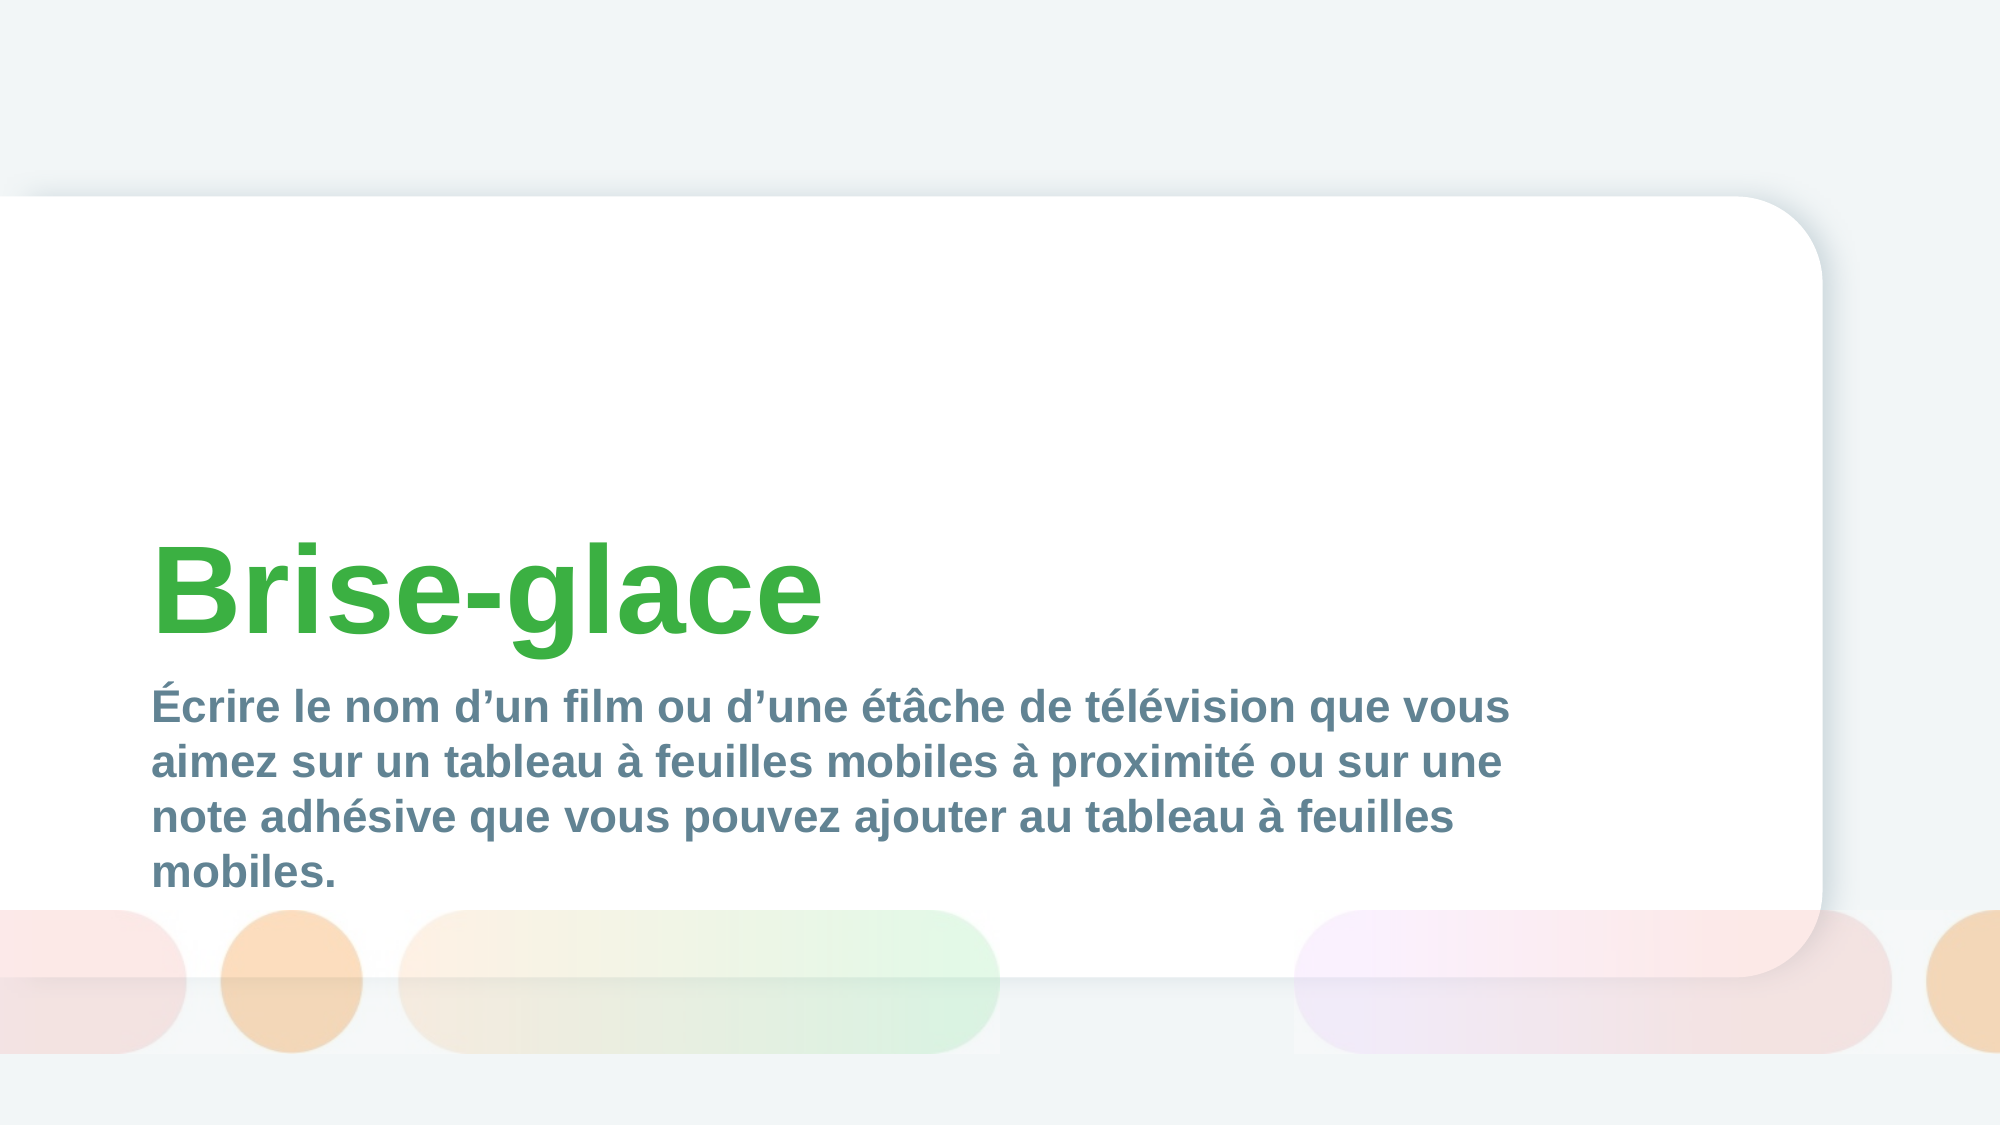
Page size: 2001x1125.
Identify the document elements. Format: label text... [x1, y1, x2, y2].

title Brise-glace [136, 313, 1729, 666]
list Écrire le nom d’un film ou d’une étâche de télévision que vous aimez sur un tableau à feuilles mobiles à proximité ou sur une note adhésive que vous pouvez ajouter au tableau à feuilles mobiles. ​ [136, 668, 1611, 823]
